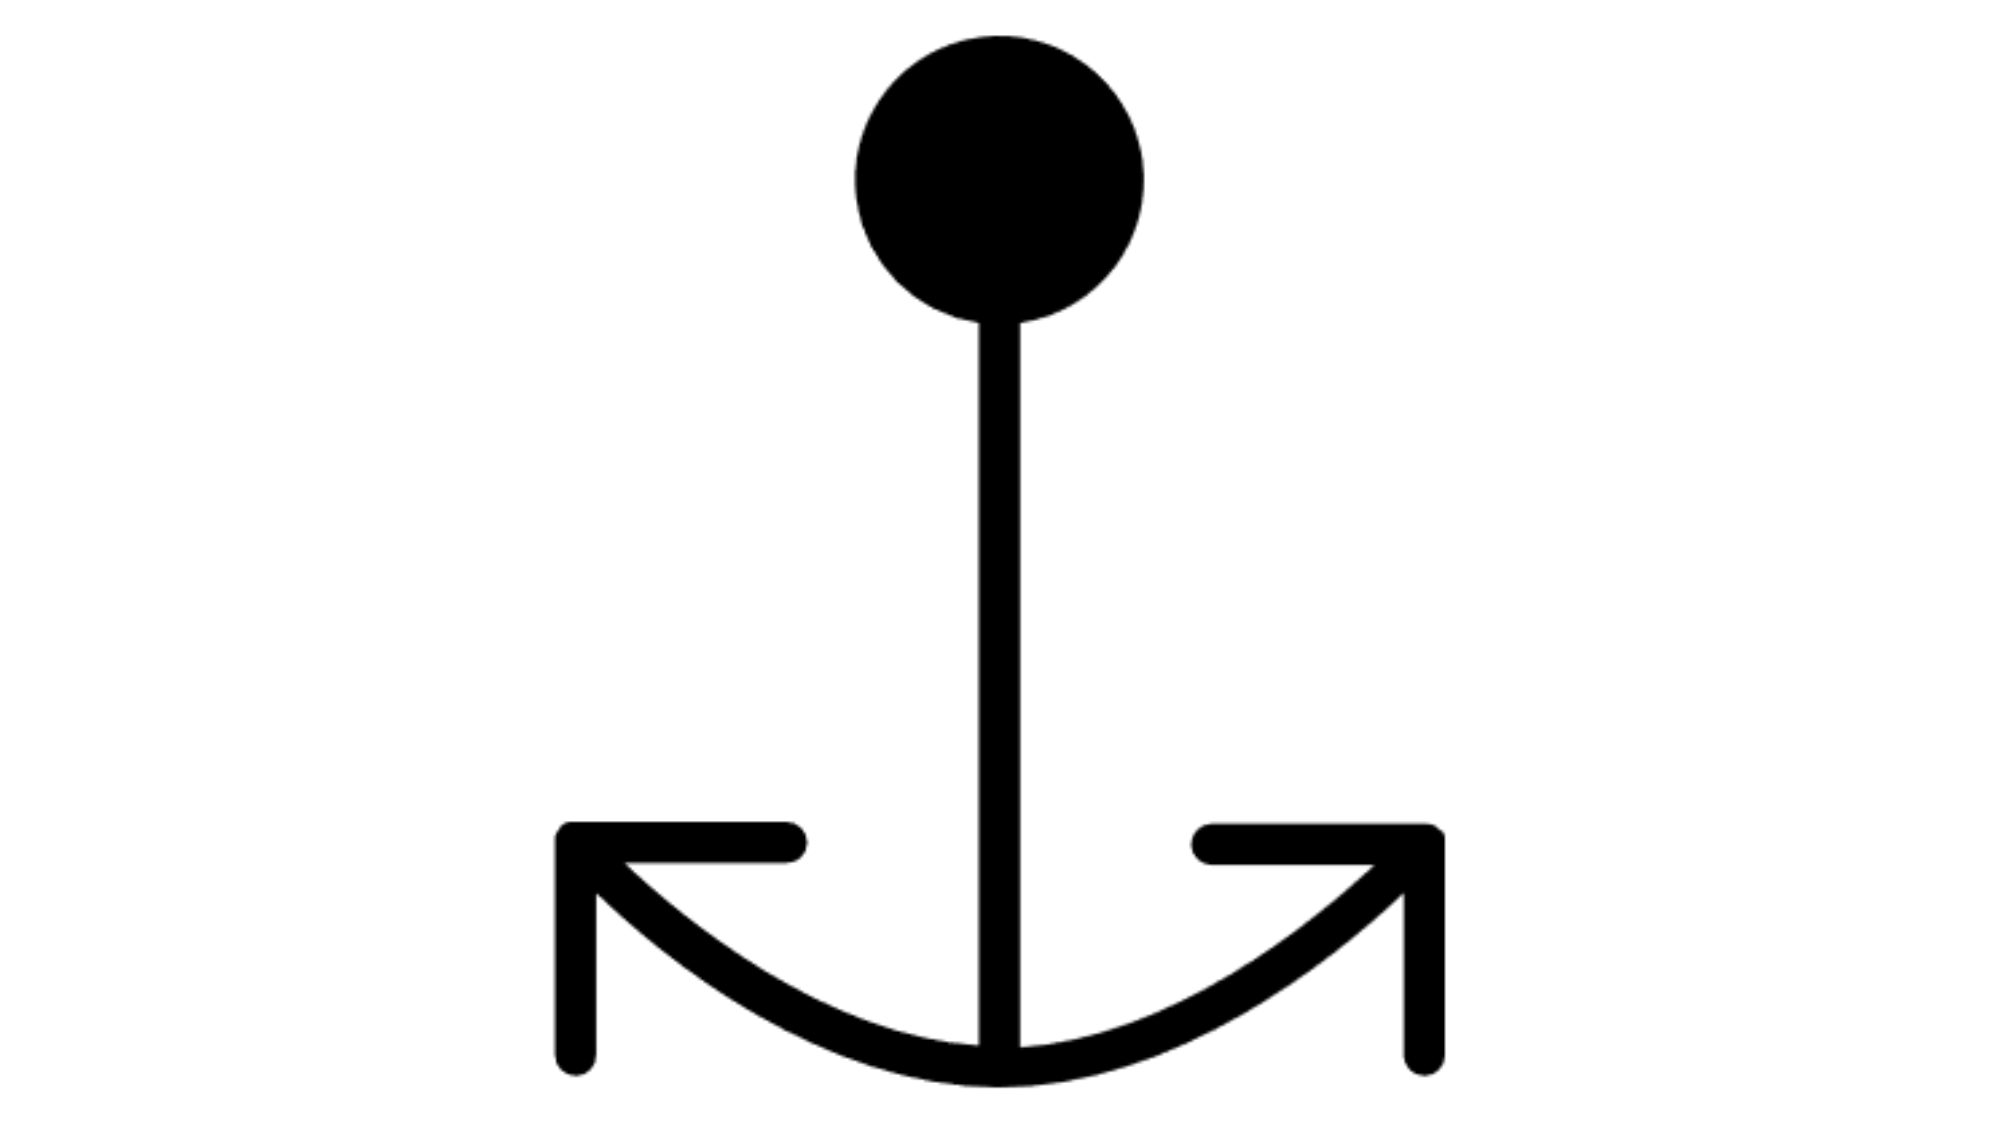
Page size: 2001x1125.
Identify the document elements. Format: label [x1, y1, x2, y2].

picture [463, 26, 1537, 1099]
